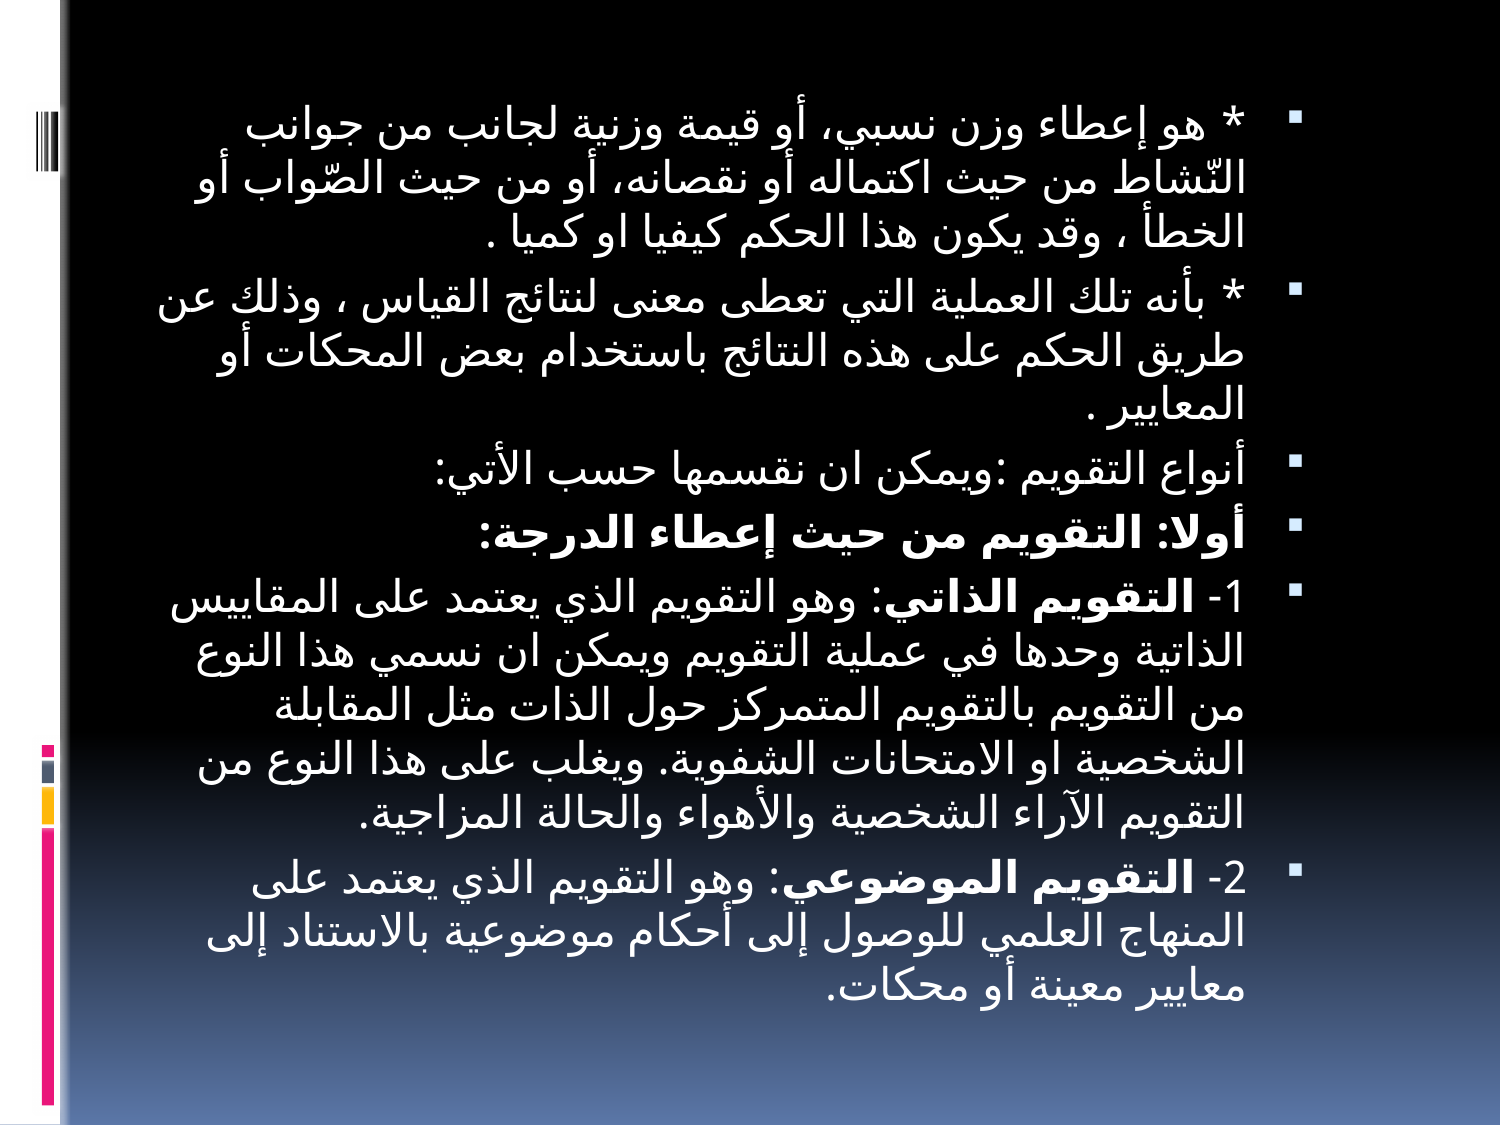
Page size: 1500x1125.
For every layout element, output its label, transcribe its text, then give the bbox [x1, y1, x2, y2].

list * هو إعطاء وزن نسبي، أو قيمة وزنية لجانب من جوانب النّشاط من حيث اكتماله أو نقصانه، أو من حيث الصّواب أو الخطأ ، وقد يكون هذا الحكم كيفيا او كميا . * بأنه تلك العملية التي تعطى معنى لنتائج القياس ، وذلك عن طريق الحكم على هذه النتائج باستخدام بعض المحكات أو المعايير . أنواع التقويم :ويمكن ان نقسمها حسب الأتي: أولا: التقويم من حيث إعطاء الدرجة: 1- التقويم الذاتي: وهو التقويم الذي يعتمد على المقاييس الذاتية وحدها في عملية التقويم ويمكن ان نسمي هذا النوع من التقويم بالتقويم المتمركز حول الذات مثل المقابلة الشخصية او الامتحانات الشفوية. ويغلب على هذا النوع من التقويم الآراء الشخصية والأهواء والحالة المزاجية. 2- التقويم الموضوعي: وهو التقويم الذي يعتمد على المنهاج العلمي للوصول إلى أحكام موضوعية بالاستناد إلى معايير معينة أو محكات. [125, 87, 1325, 1025]
